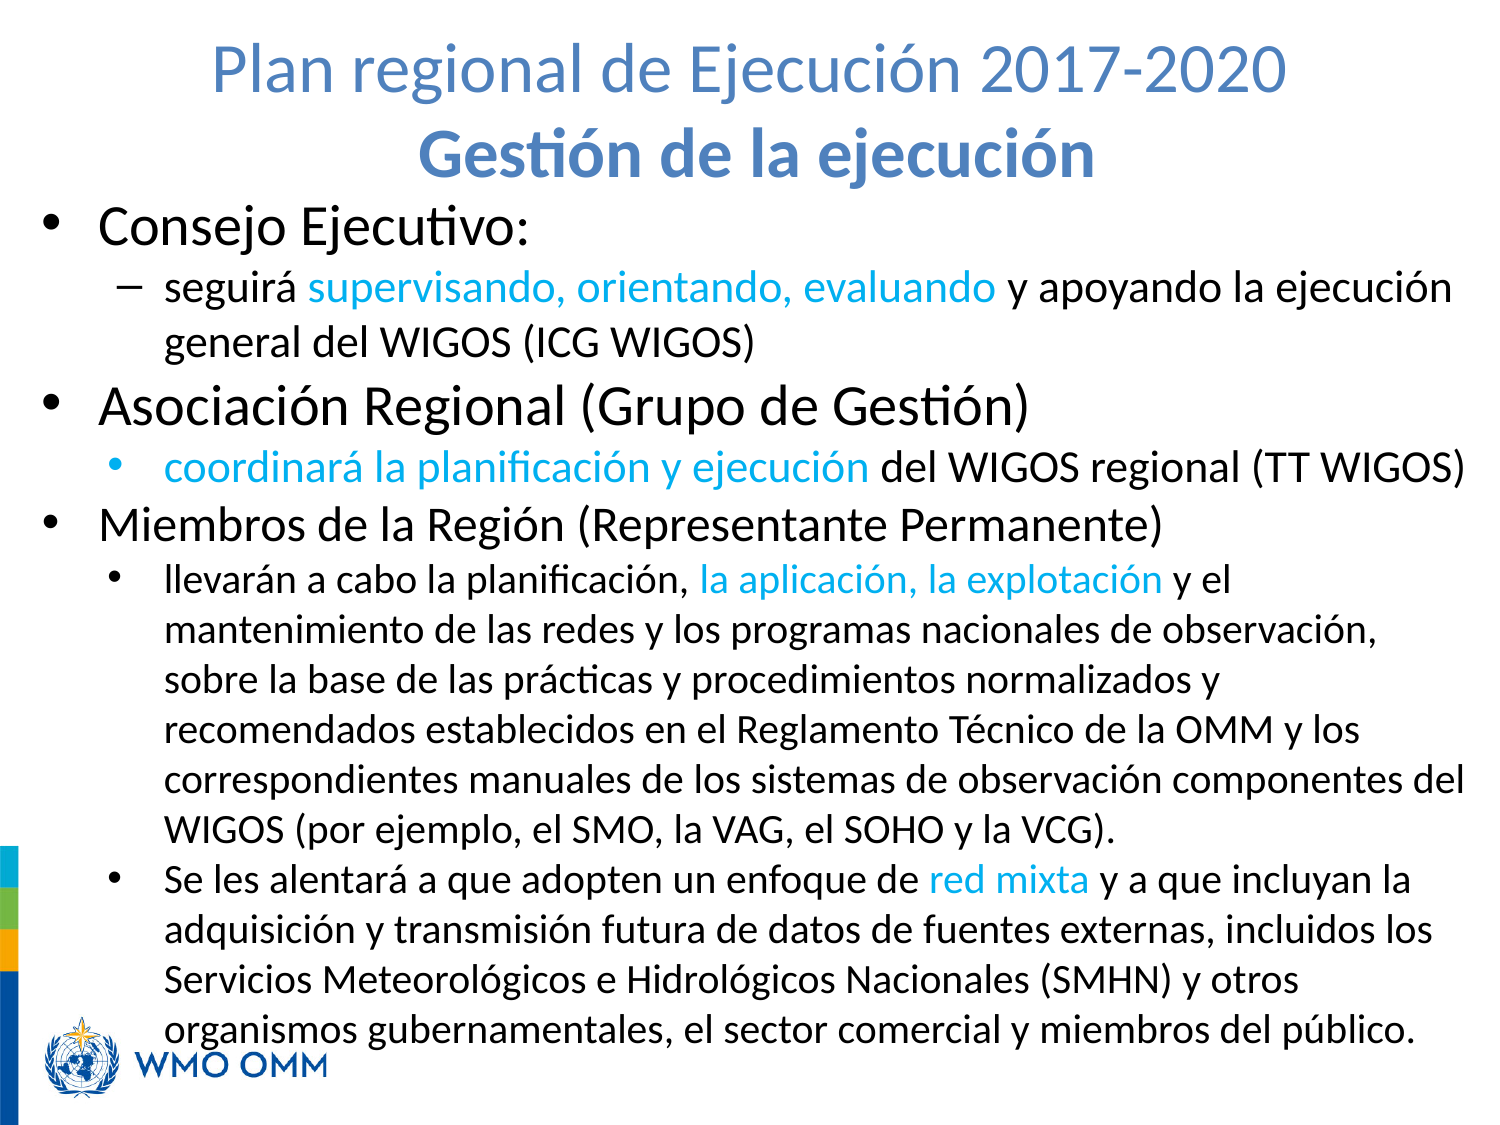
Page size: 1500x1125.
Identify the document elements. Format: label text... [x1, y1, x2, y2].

picture [0, 845, 327, 1125]
title Plan regional de Ejecución 2017-2020 Gestión de la ejecución [75, 29, 1425, 179]
list Consejo Ejecutivo: seguirá supervisando, orientando, evaluando y apoyando la ejecución general del WIGOS (ICG WIGOS) Asociación Regional (Grupo de Gestión) coordinará la planificación y ejecución del WIGOS regional (TT WIGOS) Miembros de la Región (Representante Permanente) llevarán a cabo la planificación, la aplicación, la explotación y el mantenimiento de las redes y los programas nacionales de observación, sobre la base de las prácticas y procedimientos normalizados y recomendados establecidos en el Reglamento Técnico de la OMM y los correspondientes manuales de los sistemas de observación componentes del WIGOS (por ejemplo, el SMO, la VAG, el SOHO y la VCG). Se les alentará a que adopten un enfoque de red mixta y a que incluyan la adquisición y transmisión futura de datos de fuentes externas, incluidos los Servicios Meteorológicos e Hidrológicos Nacionales (SMHN) y otros organismos gubernamentales, el sector comercial y miembros del público. [26, 179, 1485, 1055]
